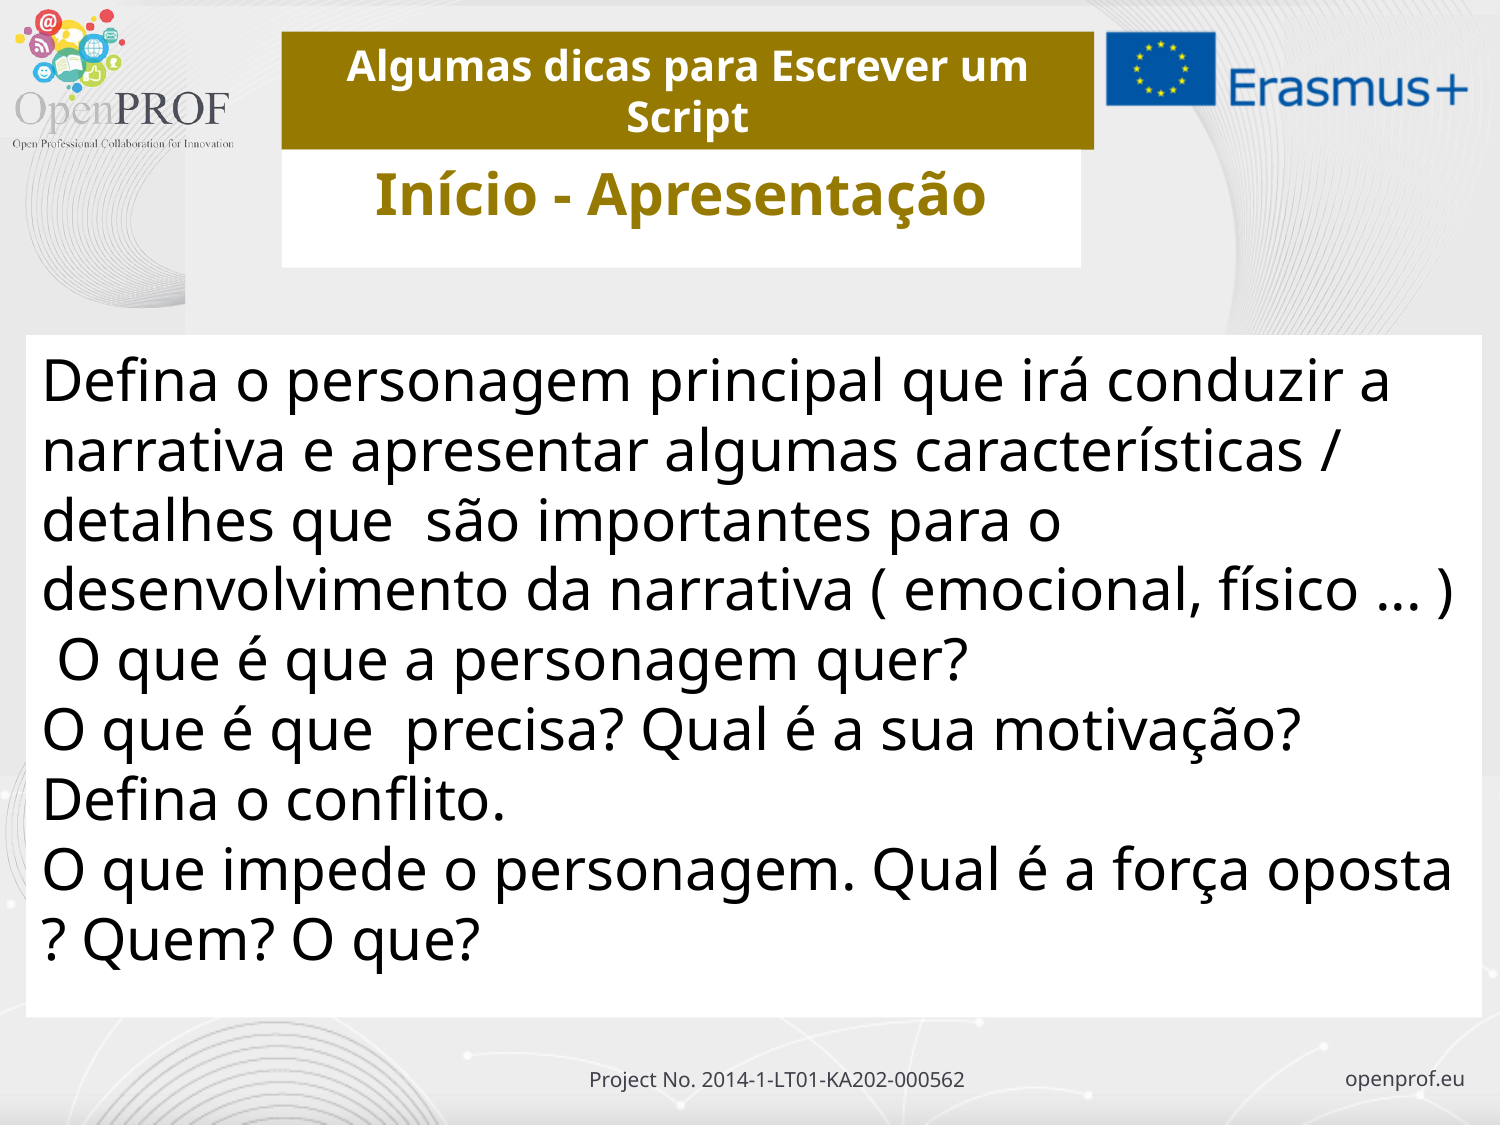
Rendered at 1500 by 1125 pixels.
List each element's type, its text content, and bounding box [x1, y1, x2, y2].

list Defina o personagem principal que irá conduzir a narrativa e apresentar algumas características / detalhes que são importantes para o desenvolvimento da narrativa ( emocional, físico ... ) O que é que a personagem quer? O que é que precisa? Qual é a sua motivação? Defina o conflito. O que impede o personagem. Qual é a força oposta ? Quem? O que? [26, 335, 1482, 1018]
text_box Início - Apresentação [281, 149, 1082, 268]
text_box Algumas dicas para Escrever um Script [281, 31, 1095, 150]
picture [0, 0, 1500, 1125]
